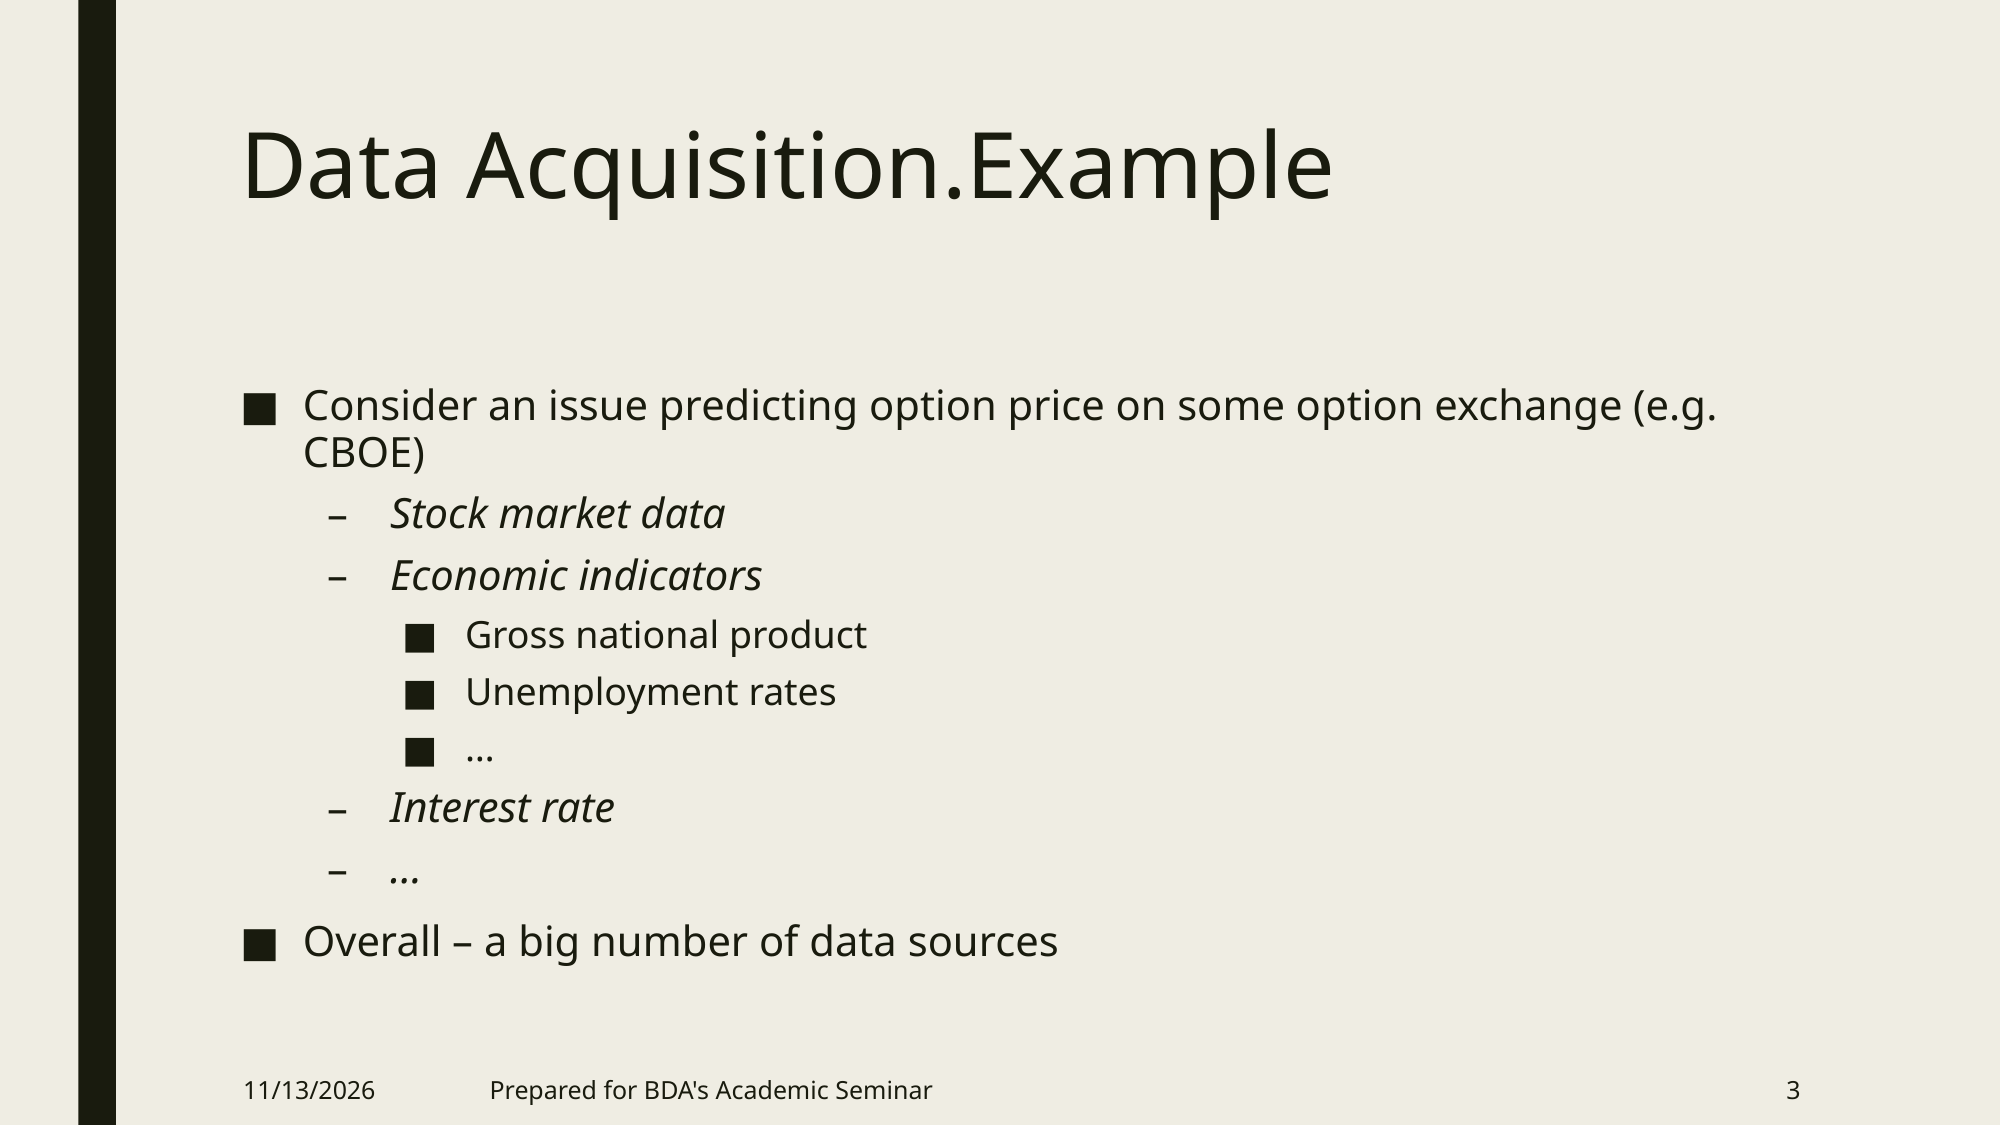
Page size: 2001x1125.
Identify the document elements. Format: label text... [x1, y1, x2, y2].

title Data Acquisition.Example [225, 112, 1800, 357]
list Consider an issue predicting option price on some option exchange (e.g. CBOE) Stock market data Economic indicators Gross national product Unemployment rates … Interest rate … Overall – a big number of data sources [225, 375, 1800, 963]
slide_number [228, 1058, 426, 1125]
slide_number 3 [1553, 1058, 1816, 1125]
footer Prepared for BDA's Academic Seminar [474, 1058, 1505, 1125]
